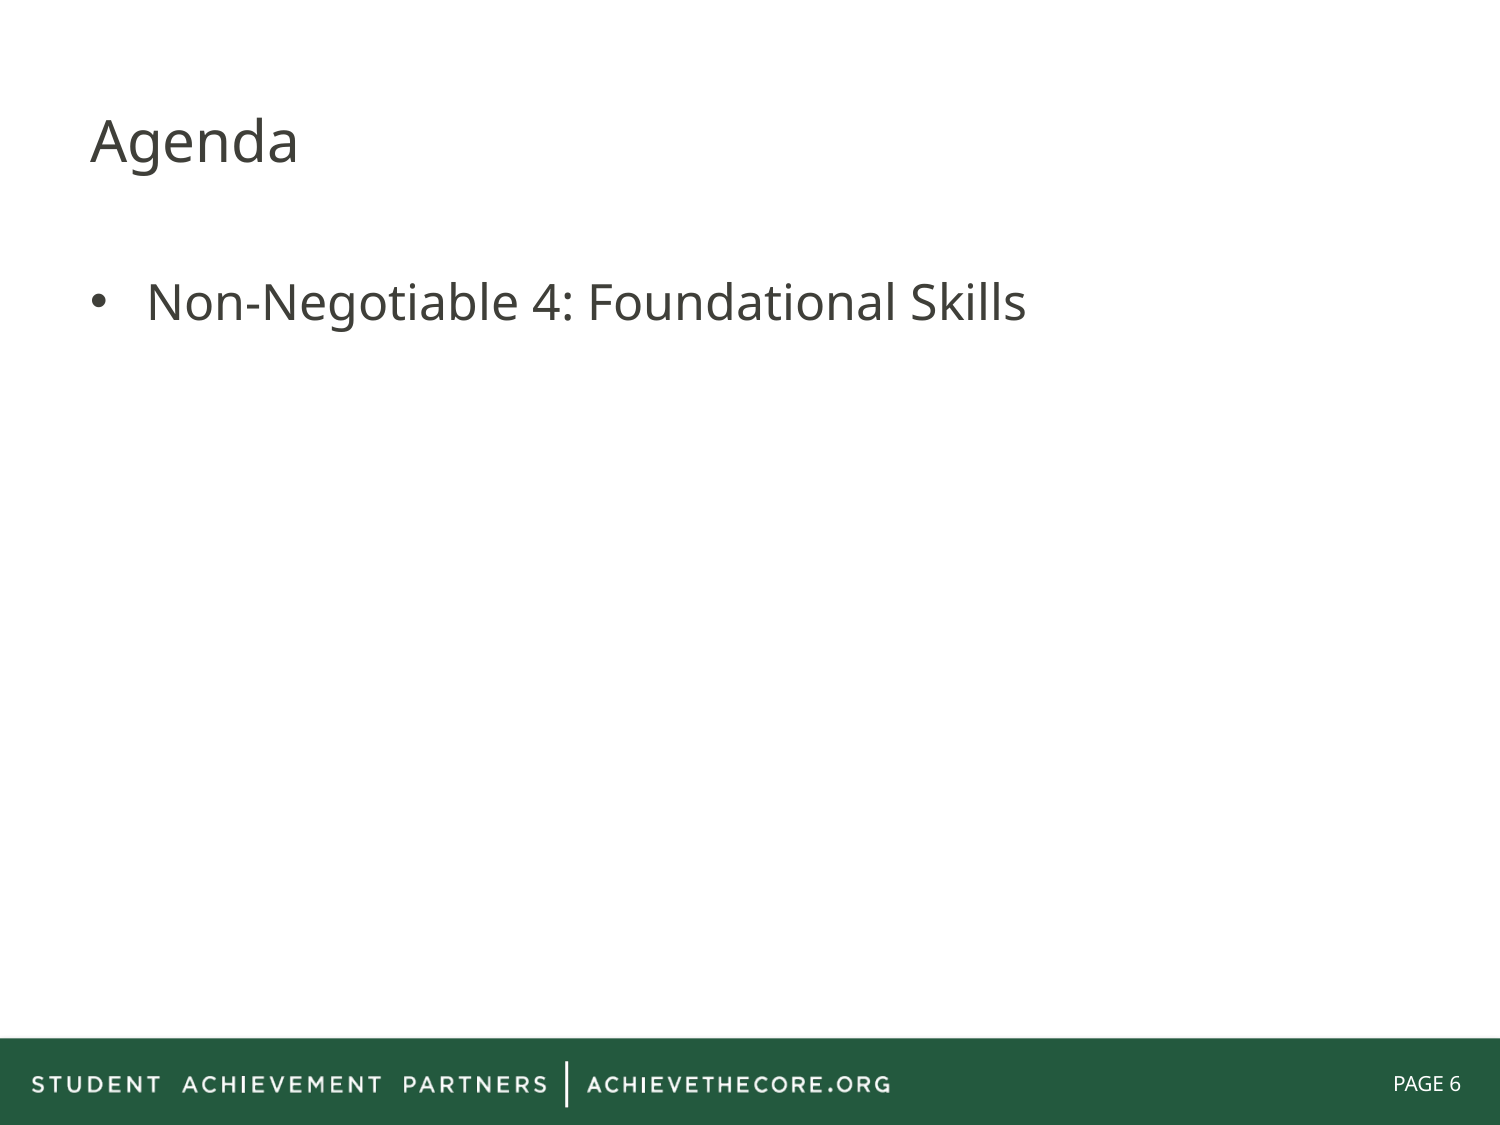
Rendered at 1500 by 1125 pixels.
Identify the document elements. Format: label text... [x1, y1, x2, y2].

title Agenda [75, 45, 1425, 233]
list Non-Negotiable 4: Foundational Skills [73, 260, 1427, 1007]
